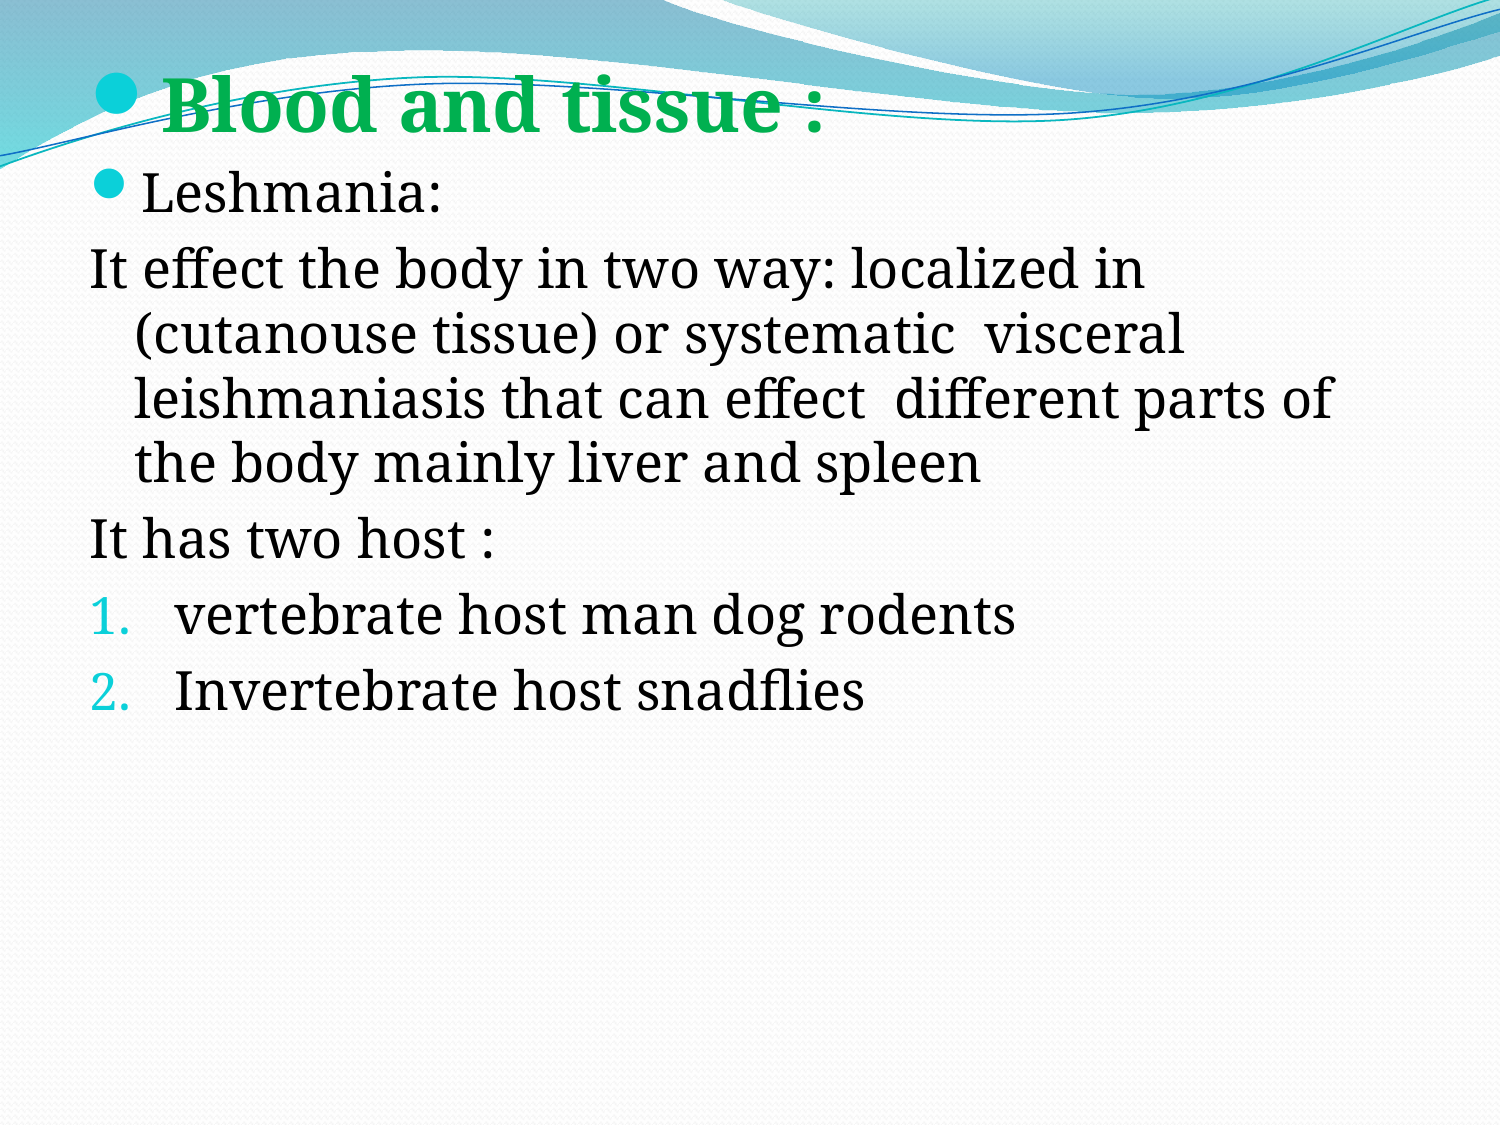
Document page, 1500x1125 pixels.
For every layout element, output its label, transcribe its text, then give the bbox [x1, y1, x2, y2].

list Blood and tissue : Leshmania: It effect the body in two way: localized in (cutanouse tissue) or systematic visceral leishmaniasis that can effect different parts of the body mainly liver and spleen It has two host : vertebrate host man dog rodents Invertebrate host snadflies [75, 50, 1425, 1005]
